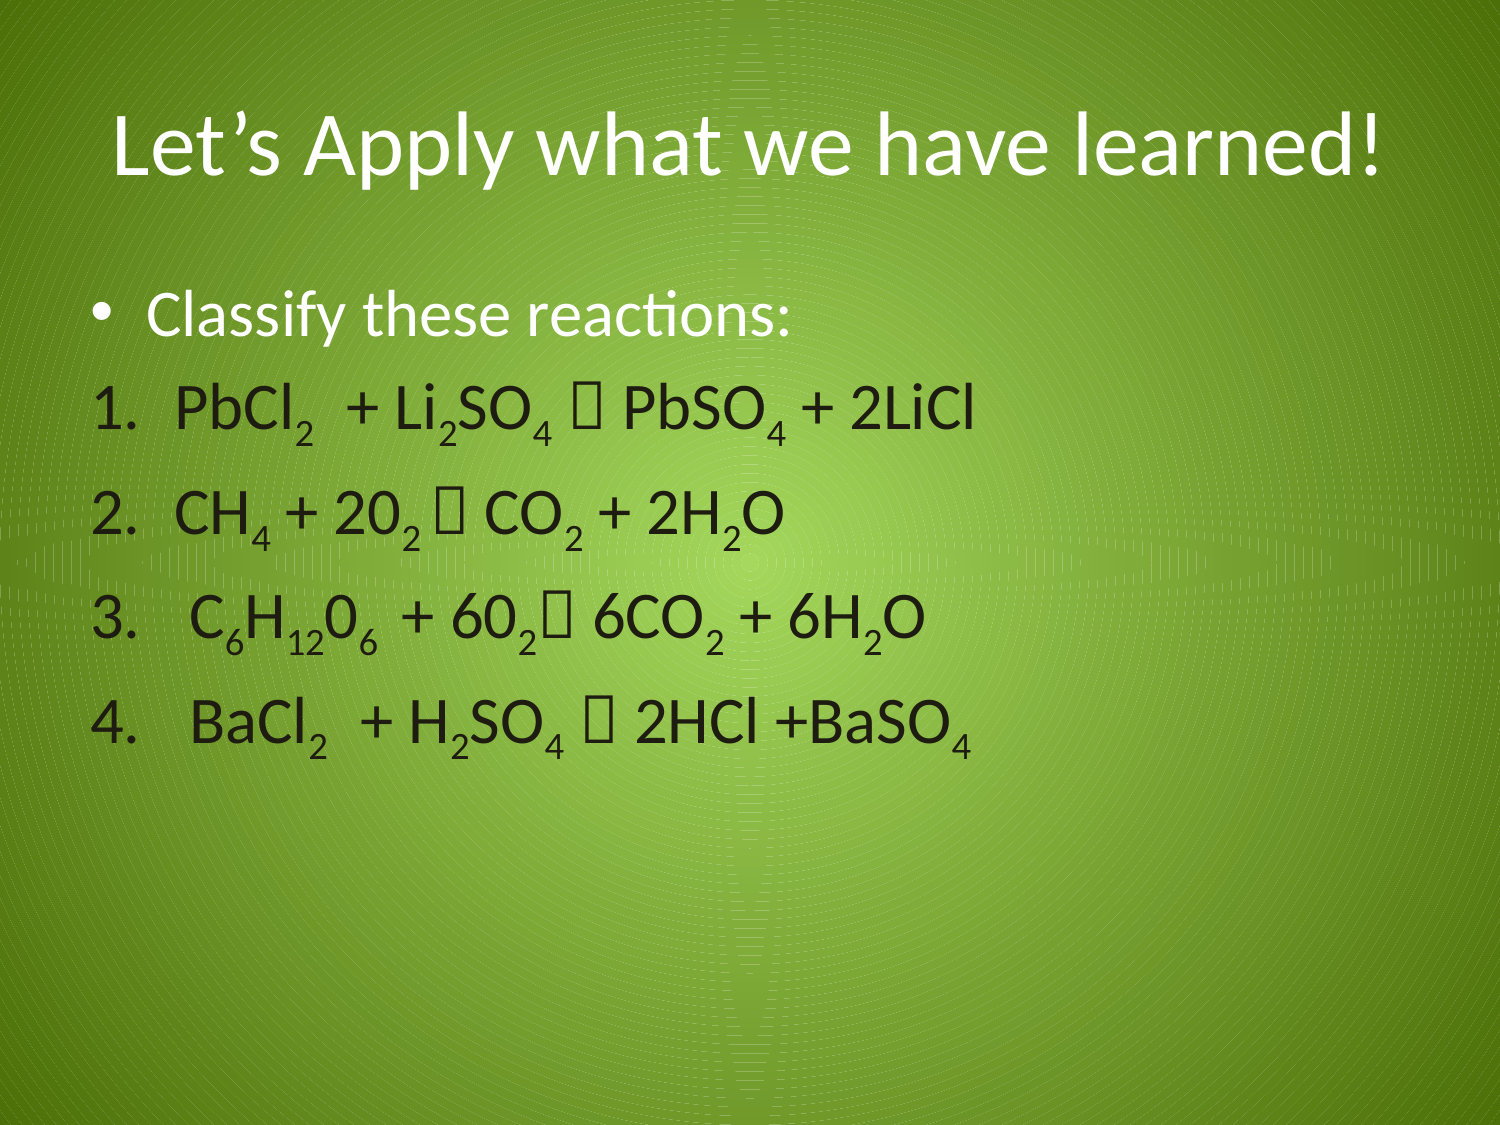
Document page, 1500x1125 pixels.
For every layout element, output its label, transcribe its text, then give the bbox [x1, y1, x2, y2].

list Classify these reactions: PbCl2 + Li2SO4  PbSO4 + 2LiCl CH4 + 202  CO2 + 2H2O C6H1206 + 602 6CO2 + 6H2O BaCl2 + H2SO4  2HCl +BaSO4 [75, 262, 1425, 1005]
title Let’s Apply what we have learned! [75, 45, 1425, 233]
